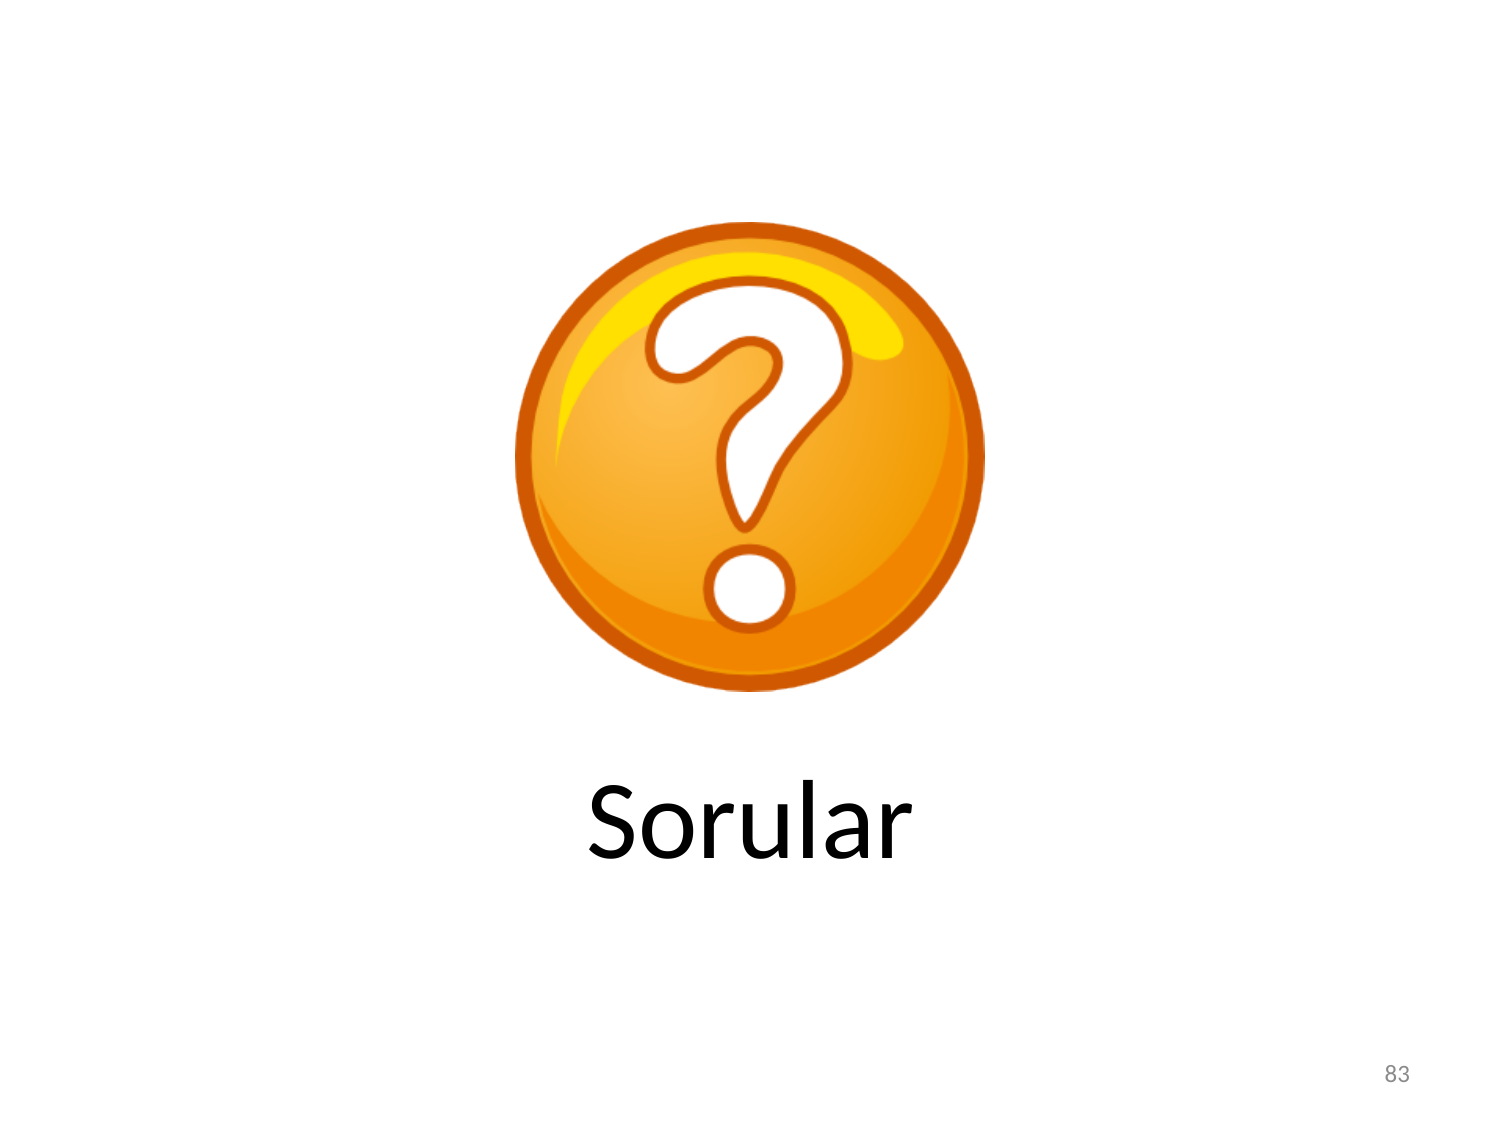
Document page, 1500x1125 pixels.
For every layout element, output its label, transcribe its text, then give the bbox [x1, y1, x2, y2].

text_box Sorular [572, 738, 931, 888]
picture [515, 222, 985, 692]
slide_number 83 [1074, 1042, 1425, 1103]
